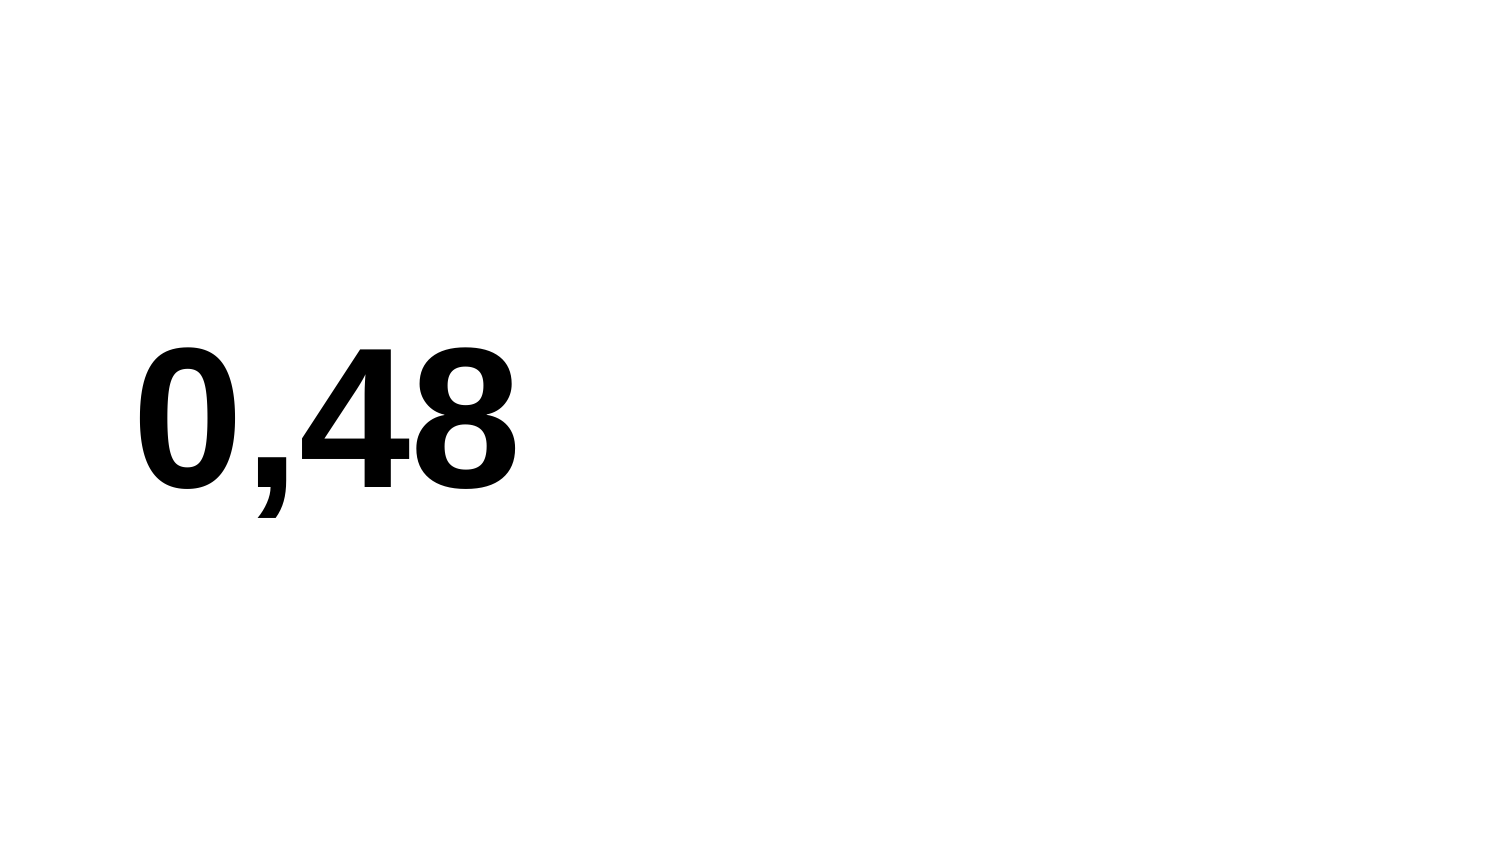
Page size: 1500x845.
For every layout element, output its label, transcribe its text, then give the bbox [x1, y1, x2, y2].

text_box 0,48 [132, 295, 969, 520]
